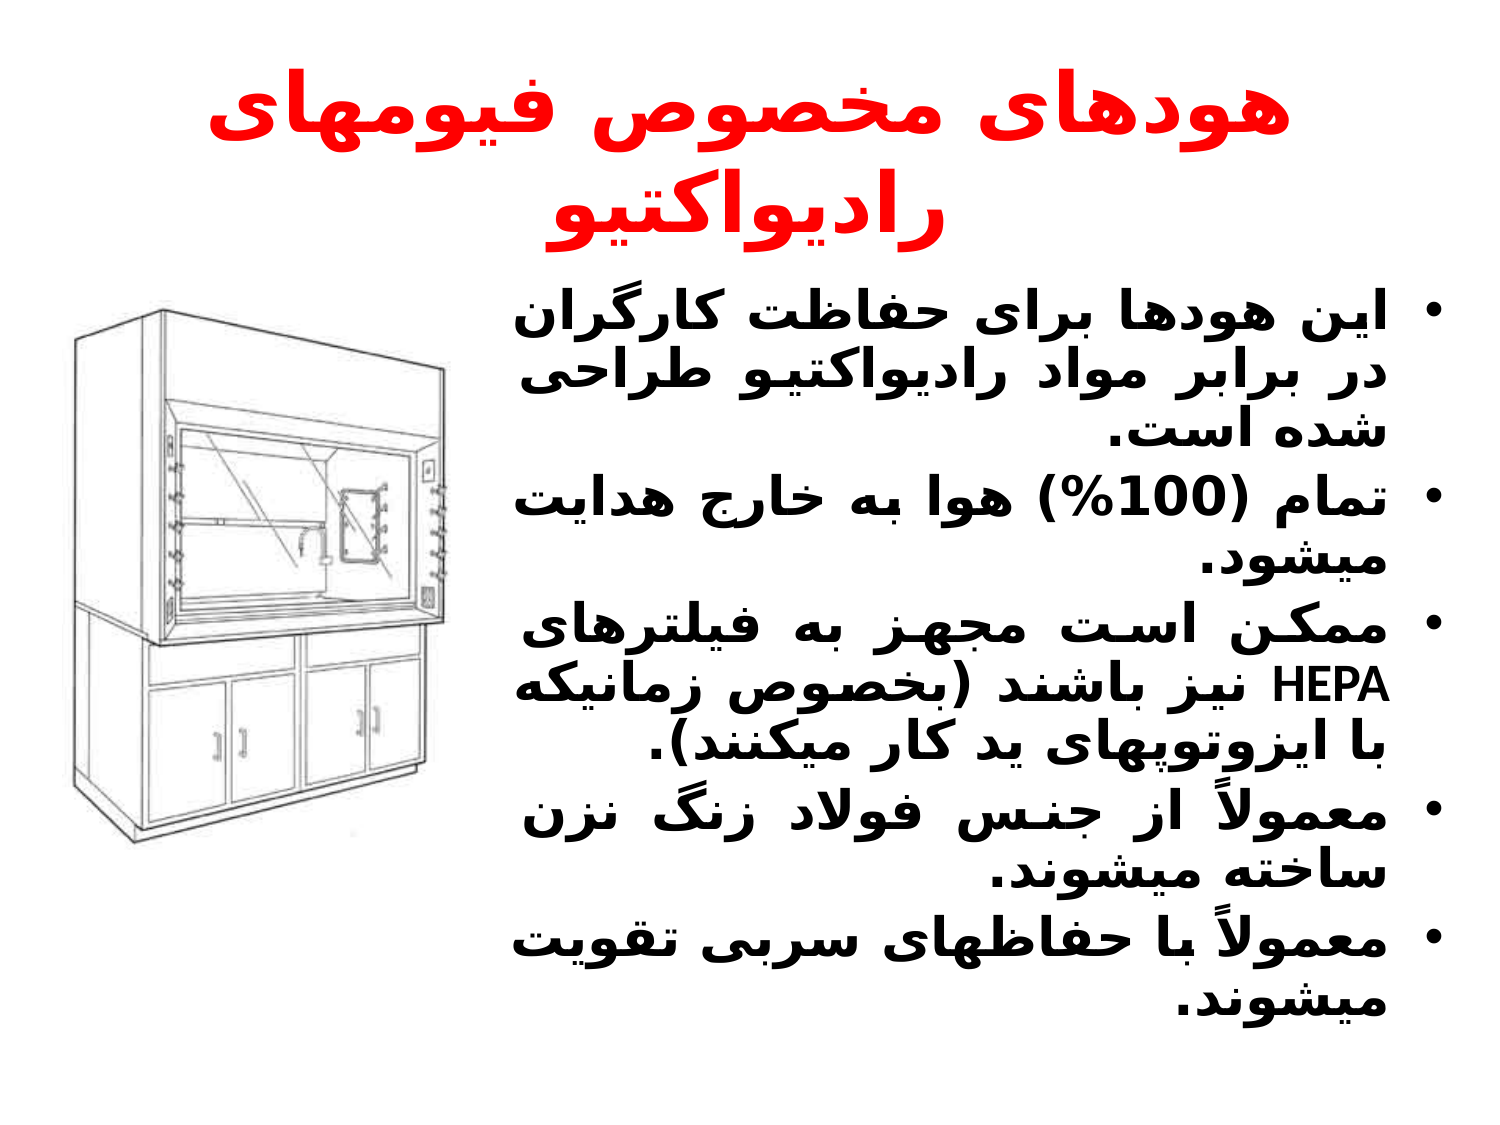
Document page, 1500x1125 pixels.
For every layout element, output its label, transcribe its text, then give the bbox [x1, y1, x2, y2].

title هودهای مخصوص فیومهای رادیواکتیو [112, 55, 1388, 244]
list این هودها برای حفاظت کارگران در برابر مواد رادیواکتیو طراحی شده است. تمام (100%) هوا به خارج هدایت میشود. ممکن است مجهز به فیلترهای HEPA نیز باشند (بخصوص زمانیکه با ایزوتوپهای ید کار میکنند). معمولاً از جنس فولاد زنگ نزن ساخته میشوند. معمولاً با حفاظهای سربی تقویت میشوند. [494, 275, 1458, 1038]
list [62, 299, 454, 854]
